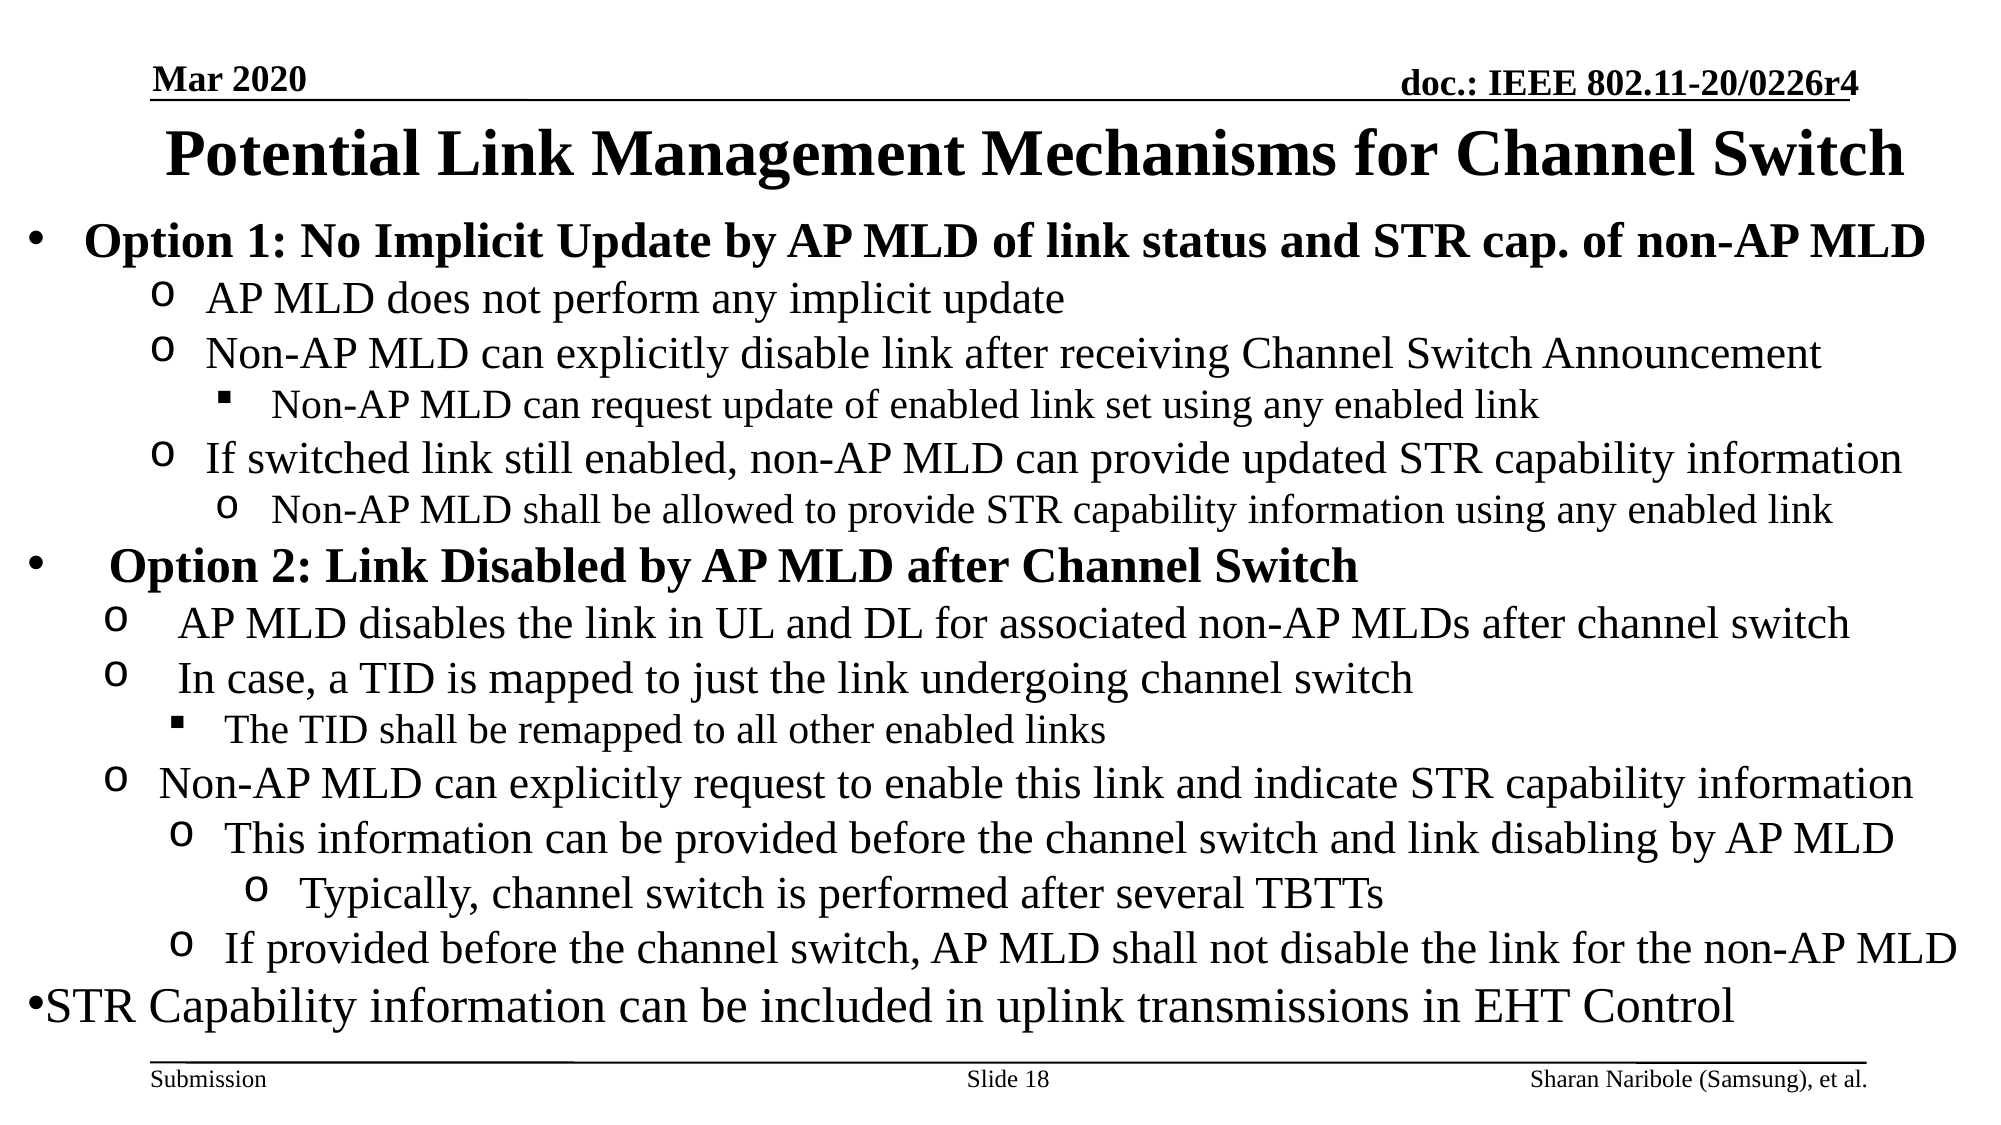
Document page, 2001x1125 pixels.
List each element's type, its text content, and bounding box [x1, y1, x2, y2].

title Potential Link Management Mechanisms for Channel Switch [137, 61, 1936, 199]
text_box Option 1: No Implicit Update by AP MLD of link status and STR cap. of non-AP MLD AP MLD does not perform any implicit update Non-AP MLD can explicitly disable link after receiving Channel Switch Announcement Non-AP MLD can request update of enabled link set using any enabled link If switched link still enabled, non-AP MLD can provide updated STR capability information Non-AP MLD shall be allowed to provide STR capability information using any enabled link Option 2: Link Disabled by AP MLD after Channel Switch AP MLD disables the link in UL and DL for associated non-AP MLDs after channel switch In case, a TID is mapped to just the link undergoing channel switch The TID shall be remapped to all other enabled links Non-AP MLD can explicitly request to enable this link and indicate STR capability information This information can be provided before the channel switch and link disabling by AP MLD Typically, channel switch is performed after several TBTTs If provided before the channel switch, AP MLD shall not disable the link for the non-AP MLD STR Capability information can be included in uplink transmissions in EHT Control [12, 199, 2000, 1040]
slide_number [152, 54, 563, 100]
footer Sharan Naribole (Samsung), et al. [1171, 1061, 1869, 1093]
slide_number Slide 18 [950, 1061, 1067, 1123]
